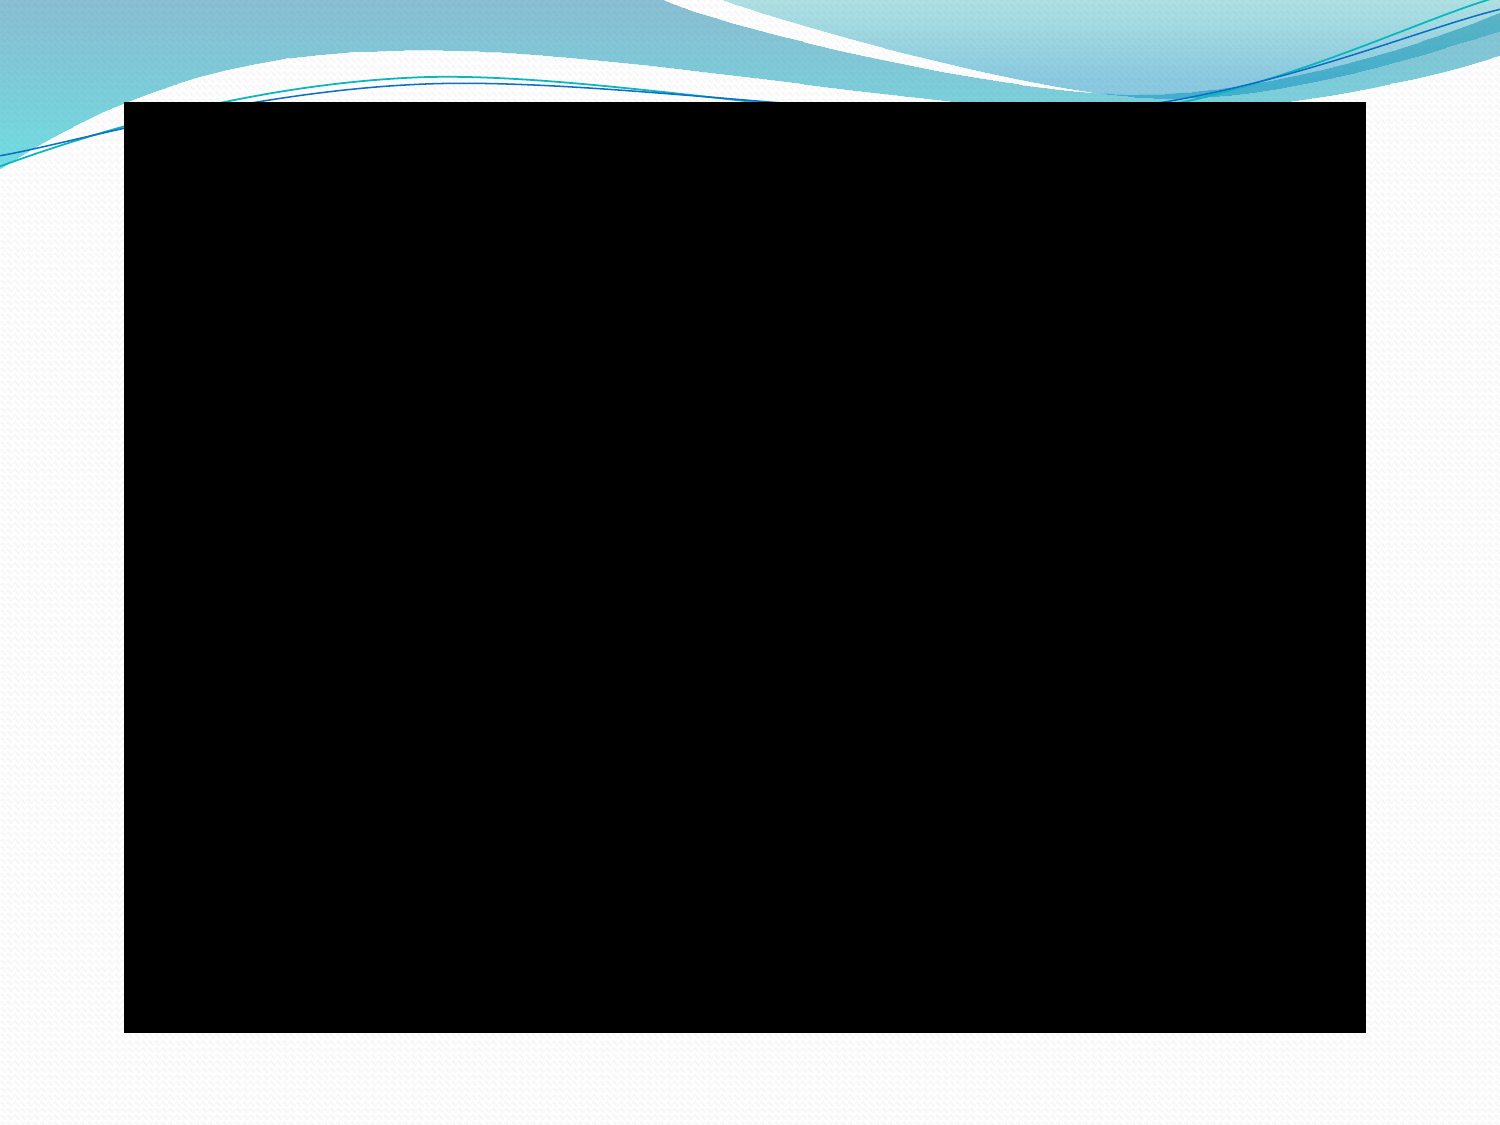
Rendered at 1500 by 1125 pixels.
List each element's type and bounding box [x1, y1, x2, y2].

text_box [123, 101, 1367, 1034]
